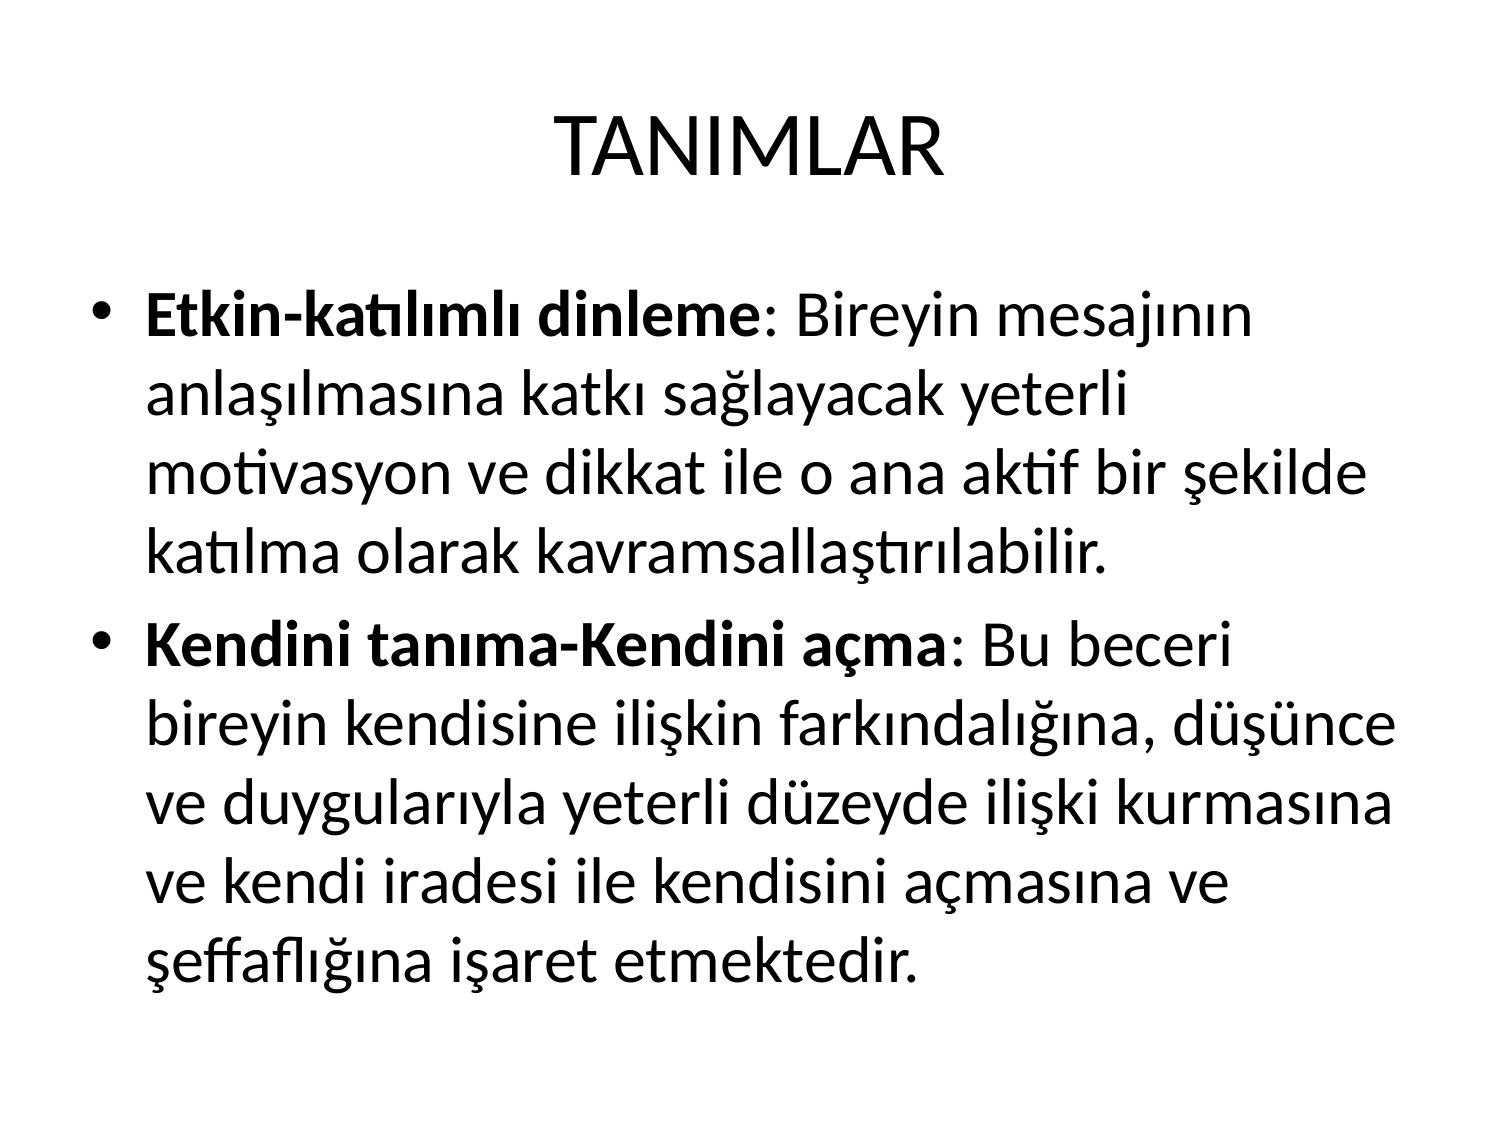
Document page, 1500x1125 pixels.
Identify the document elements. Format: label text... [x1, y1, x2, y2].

title TANIMLAR [75, 45, 1425, 233]
list Etkin-katılımlı dinleme: Bireyin mesajının anlaşılmasına katkı sağlayacak yeterli motivasyon ve dikkat ile o ana aktif bir şekilde katılma olarak kavramsallaştırılabilir. Kendini tanıma-Kendini açma: Bu beceri bireyin kendisine ilişkin farkındalığına, düşünce ve duygularıyla yeterli düzeyde ilişki kurmasına ve kendi iradesi ile kendisini açmasına ve şeffaflığına işaret etmektedir. [75, 262, 1425, 1005]
